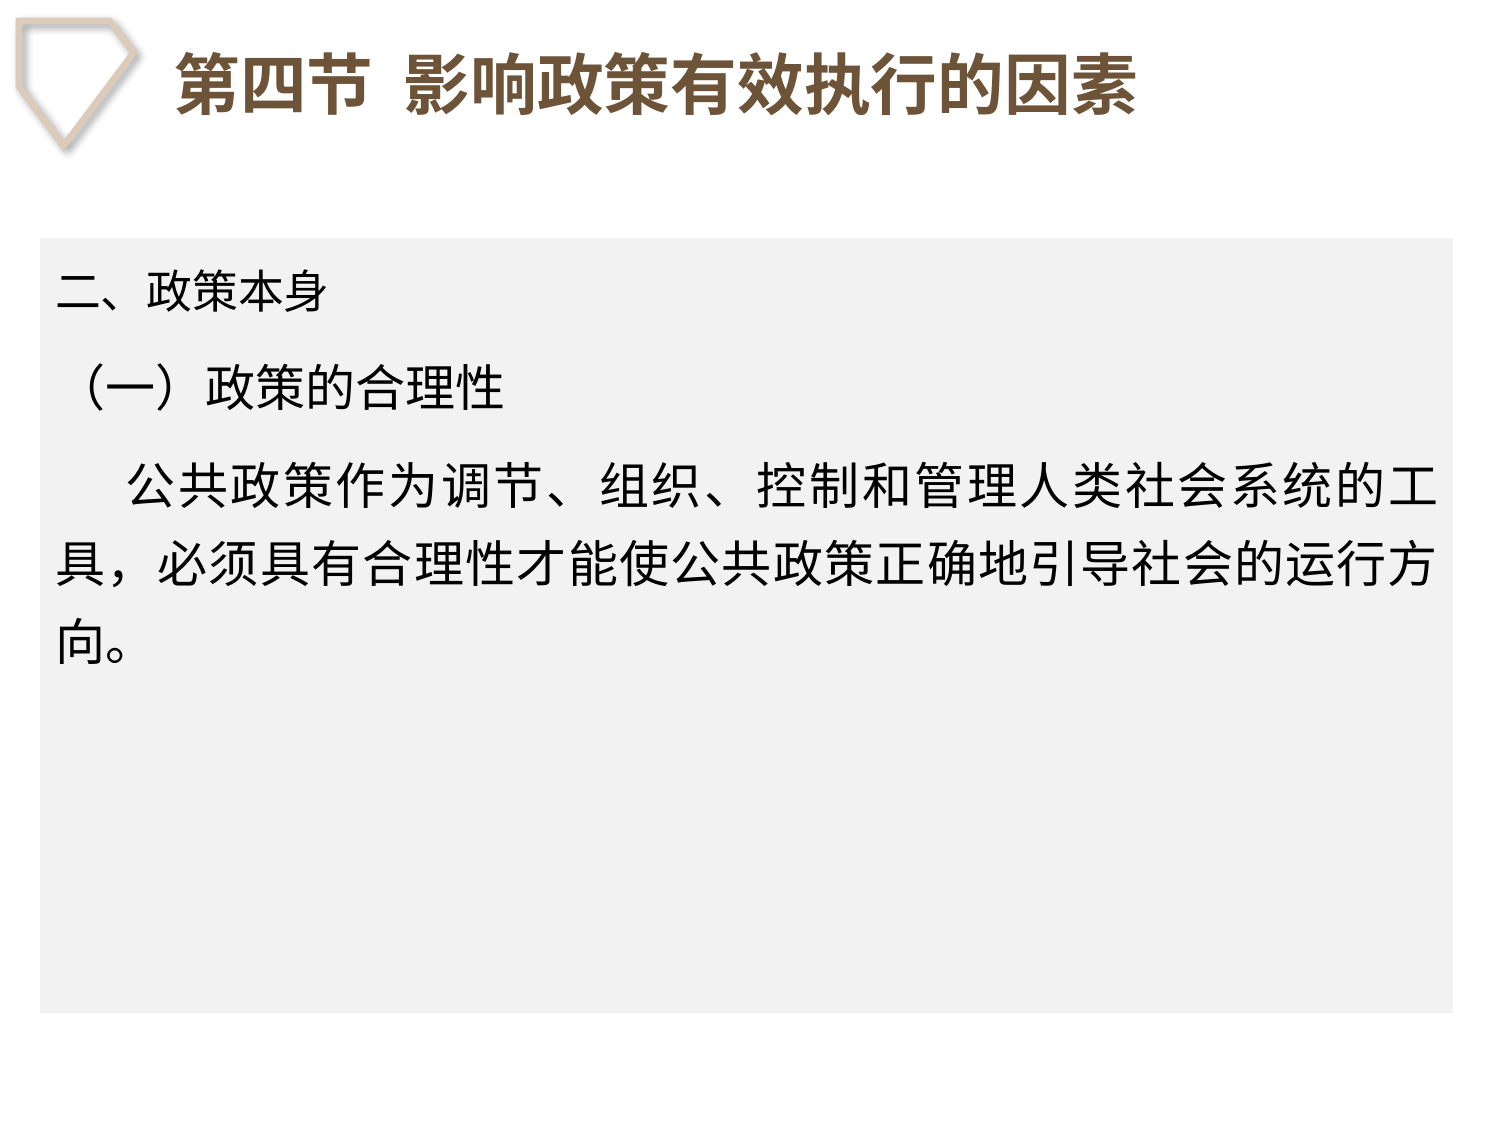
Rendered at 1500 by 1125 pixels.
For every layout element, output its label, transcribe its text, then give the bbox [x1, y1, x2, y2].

title 第四节 影响政策有效执行的因素 [158, 18, 1456, 159]
list 二、政策本身 （一）政策的合理性 公共政策作为调节、组织、控制和管理人类社会系统的工具，必须具有合理性才能使公共政策正确地引导社会的运行方向。 [40, 238, 1454, 1014]
